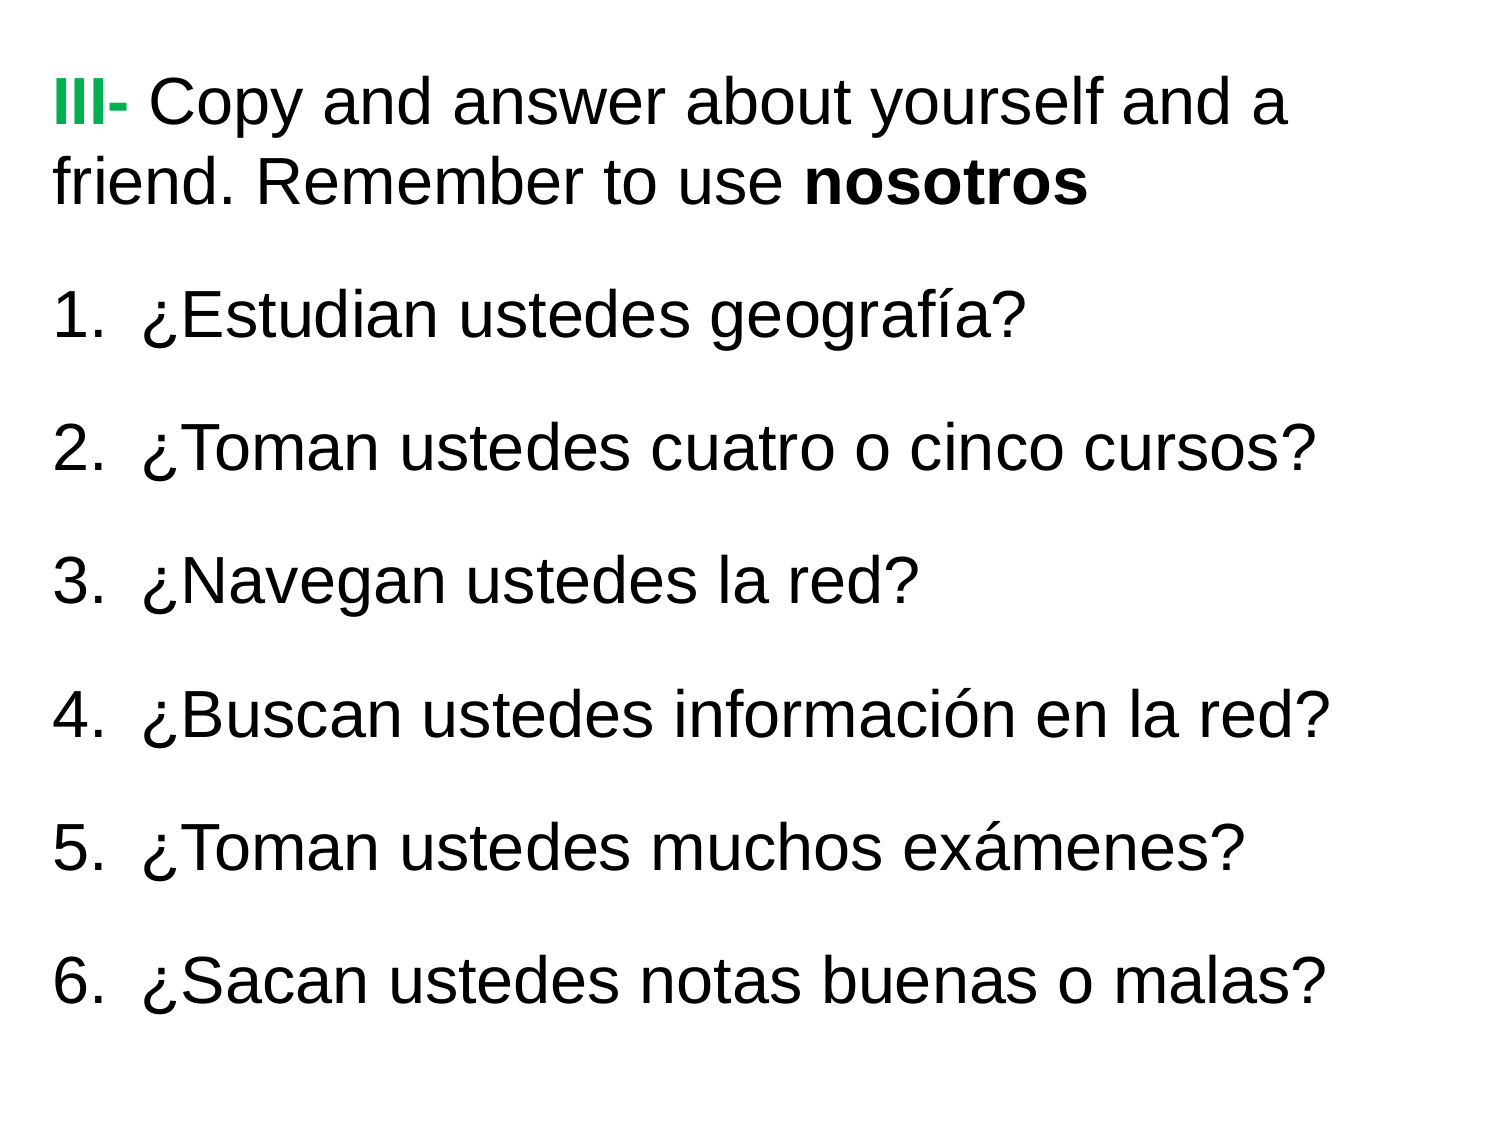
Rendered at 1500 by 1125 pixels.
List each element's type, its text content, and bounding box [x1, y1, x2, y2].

list III- Copy and answer about yourself and a friend. Remember to use nosotros ¿Estudian ustedes geografía? ¿Toman ustedes cuatro o cinco cursos? ¿Navegan ustedes la red? ¿Buscan ustedes información en la red? ¿Toman ustedes muchos exámenes? ¿Sacan ustedes notas buenas o malas? [37, 50, 1438, 988]
